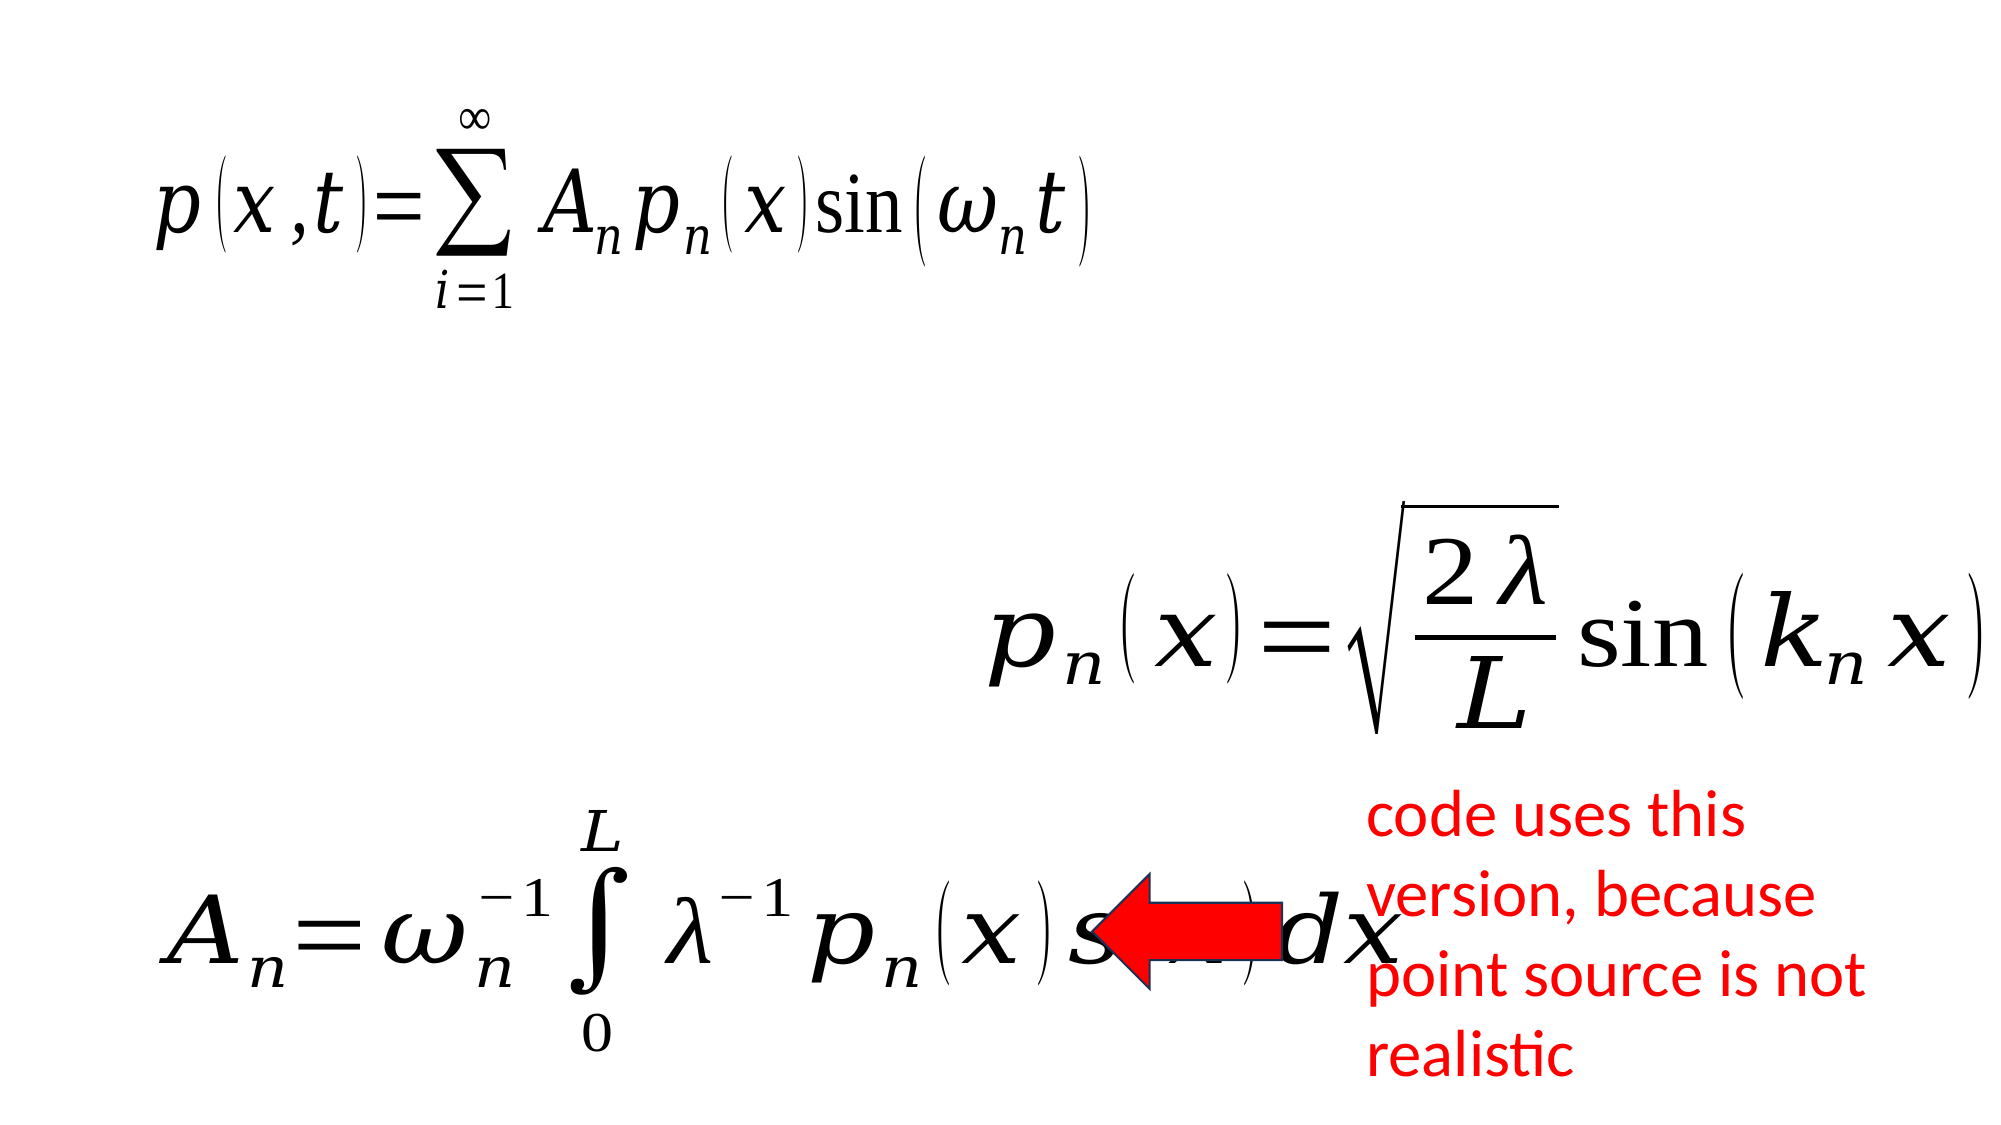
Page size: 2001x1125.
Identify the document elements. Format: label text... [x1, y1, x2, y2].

text_box [1090, 871, 1284, 992]
text_box code uses this version, because point source is not realistic [1351, 762, 1929, 1097]
